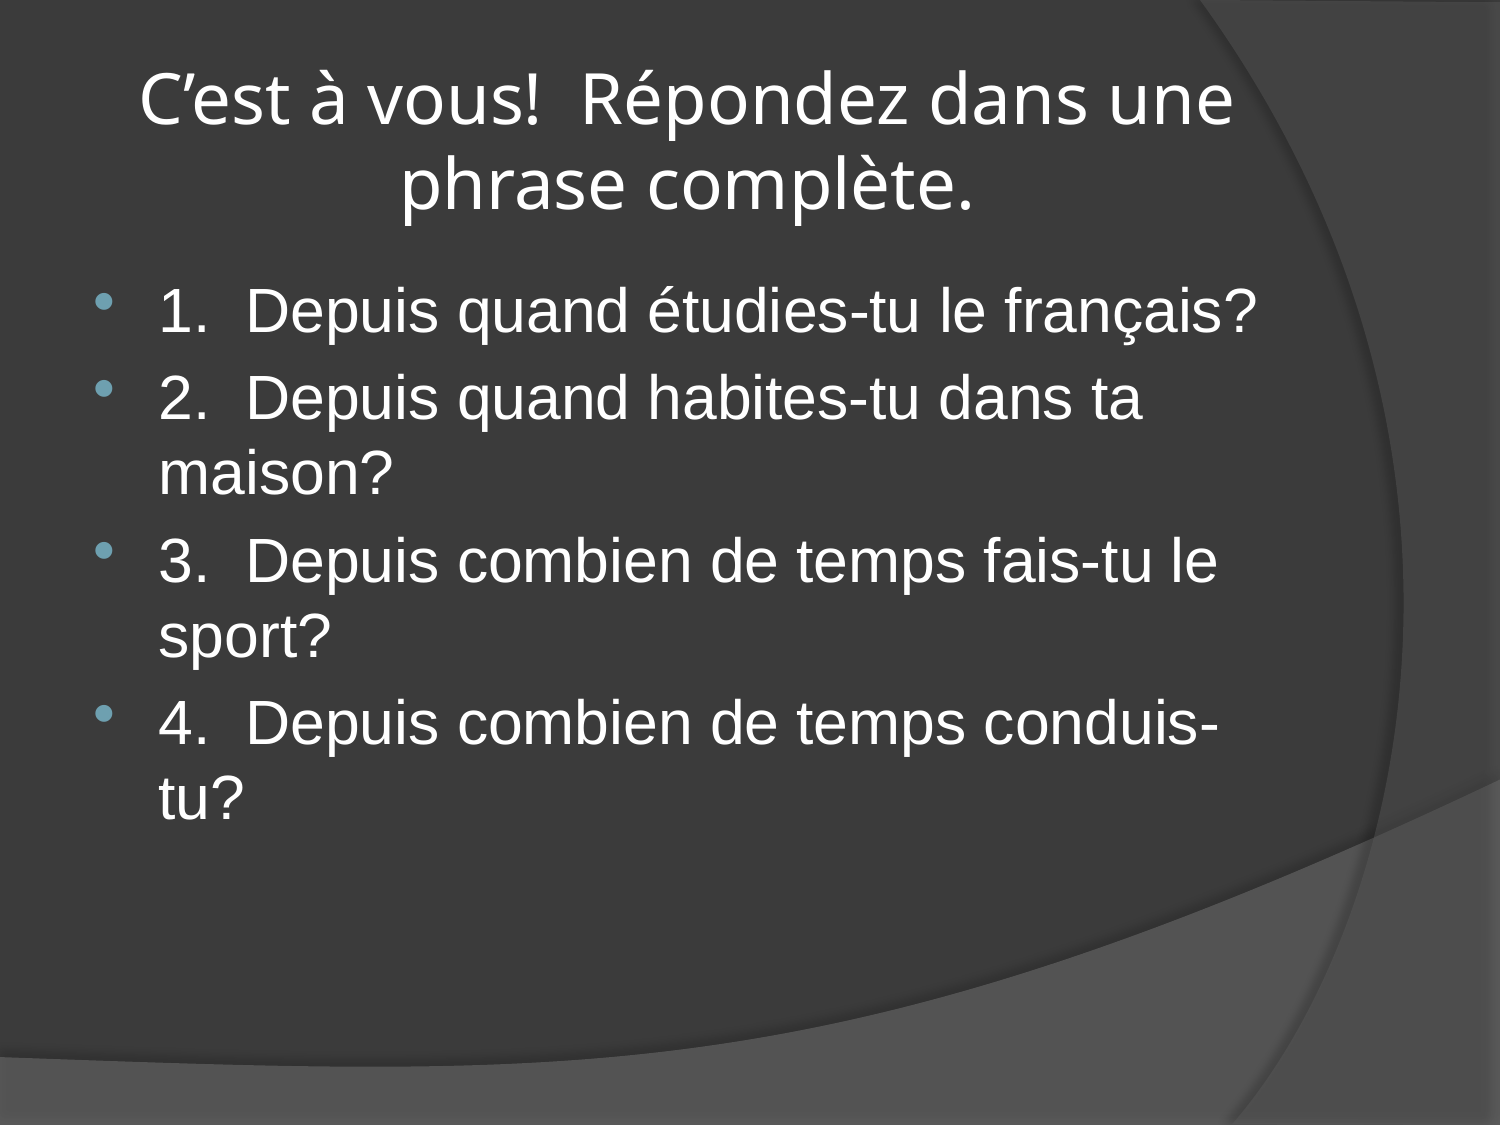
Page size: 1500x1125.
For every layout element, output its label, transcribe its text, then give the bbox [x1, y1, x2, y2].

list 1. Depuis quand étudies-tu le français? 2. Depuis quand habites-tu dans ta maison? 3. Depuis combien de temps fais-tu le sport? 4. Depuis combien de temps conduis-tu? [75, 262, 1300, 1005]
title C’est à vous! Répondez dans une phrase complète. [75, 45, 1300, 233]
